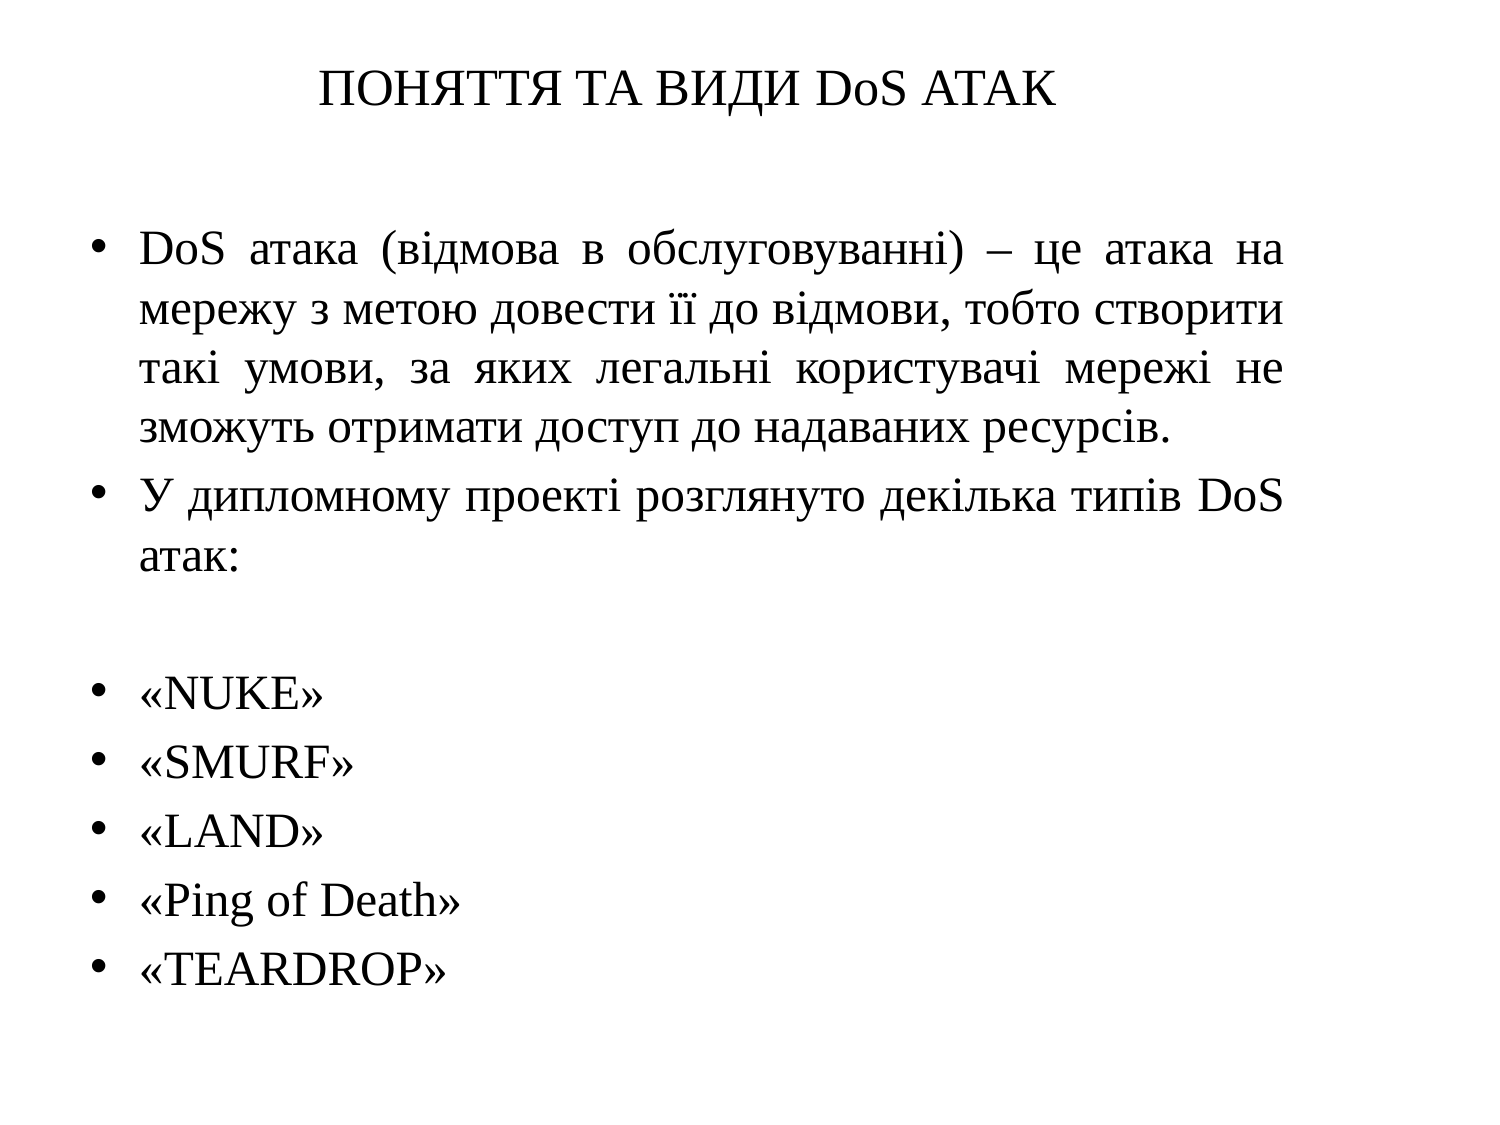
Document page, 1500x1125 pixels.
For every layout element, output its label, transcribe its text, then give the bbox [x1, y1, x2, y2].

title ПОНЯТТЯ ТА ВИДИ DoS АТАК [75, 45, 1300, 208]
list DoS атака (відмова в обслуговуванні) – це атака на мережу з метою довести її до відмови, тобто створити такі умови, за яких легальні користувачі мережі не зможуть отримати доступ до надаваних ресурсів. У дипломному проекті розглянуто декілька типів DoS атак: «NUKE» «SMURF» «LAND» «Ping of Death» «TEARDROP» [75, 208, 1300, 1062]
